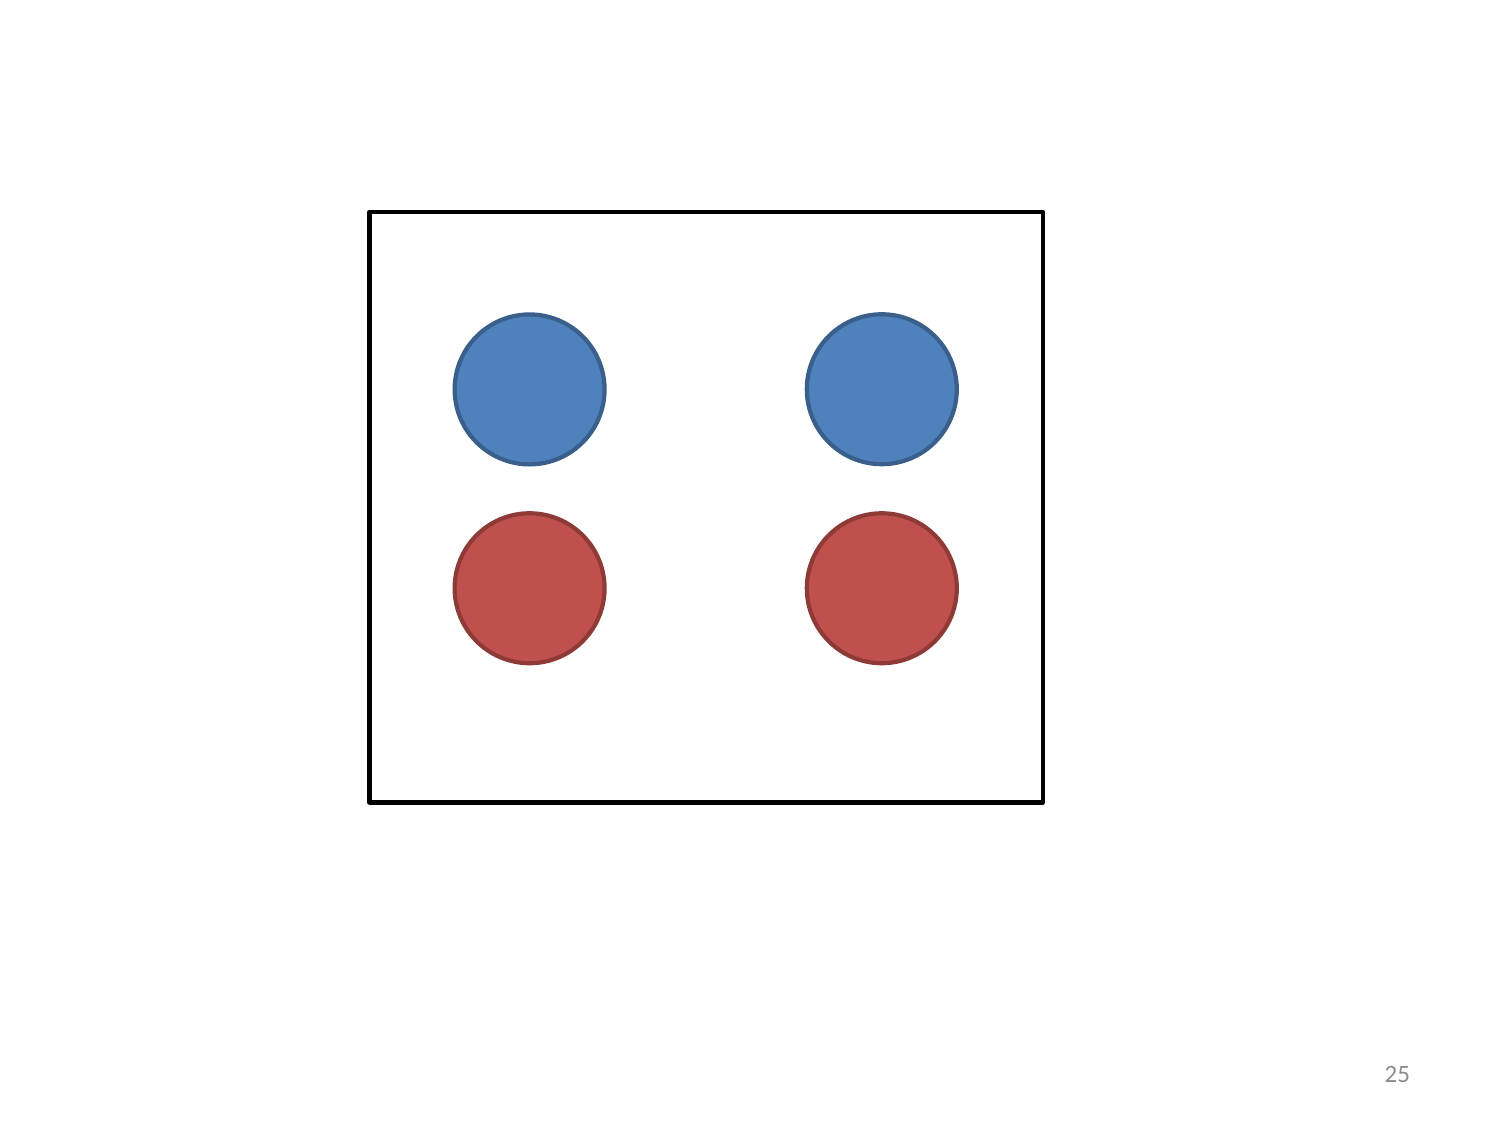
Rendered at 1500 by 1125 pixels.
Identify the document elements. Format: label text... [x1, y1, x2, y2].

slide_number 25 [1074, 1042, 1425, 1103]
text_box [367, 210, 1045, 805]
text_box [804, 511, 959, 666]
text_box [452, 312, 607, 467]
text_box [804, 312, 959, 467]
text_box [452, 511, 607, 666]
